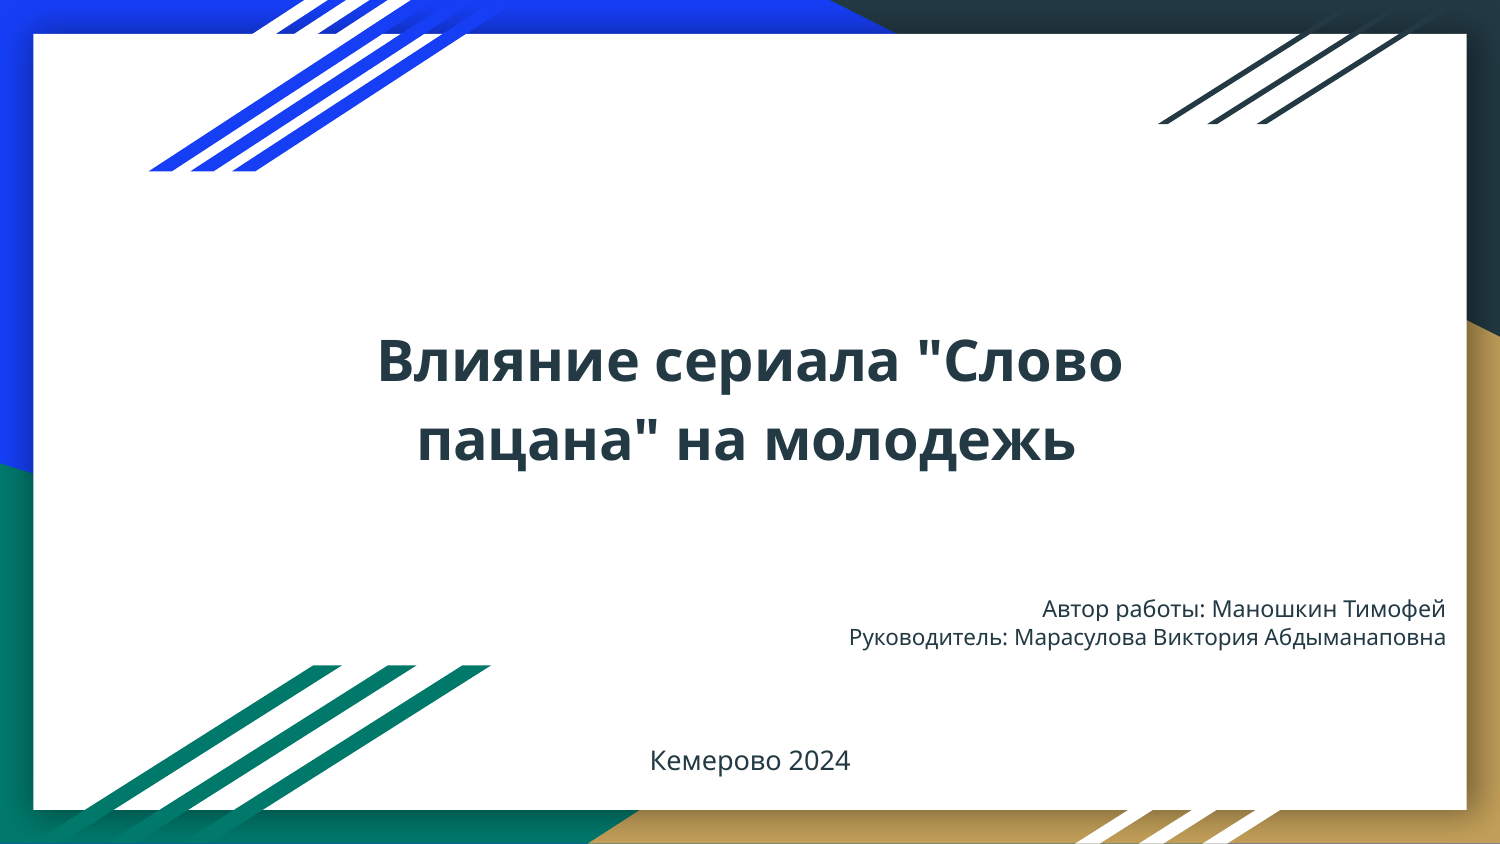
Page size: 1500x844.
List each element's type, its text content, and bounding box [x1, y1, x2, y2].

text_box Кемерово 2024 [590, 728, 910, 787]
title Влияние сериала "Слово пацана" на молодежь [310, 298, 1190, 537]
subtitle Автор работы: Маношкин Тимофей Руководитель: Марасулова Виктория Абдыманаповна [581, 579, 1462, 666]
